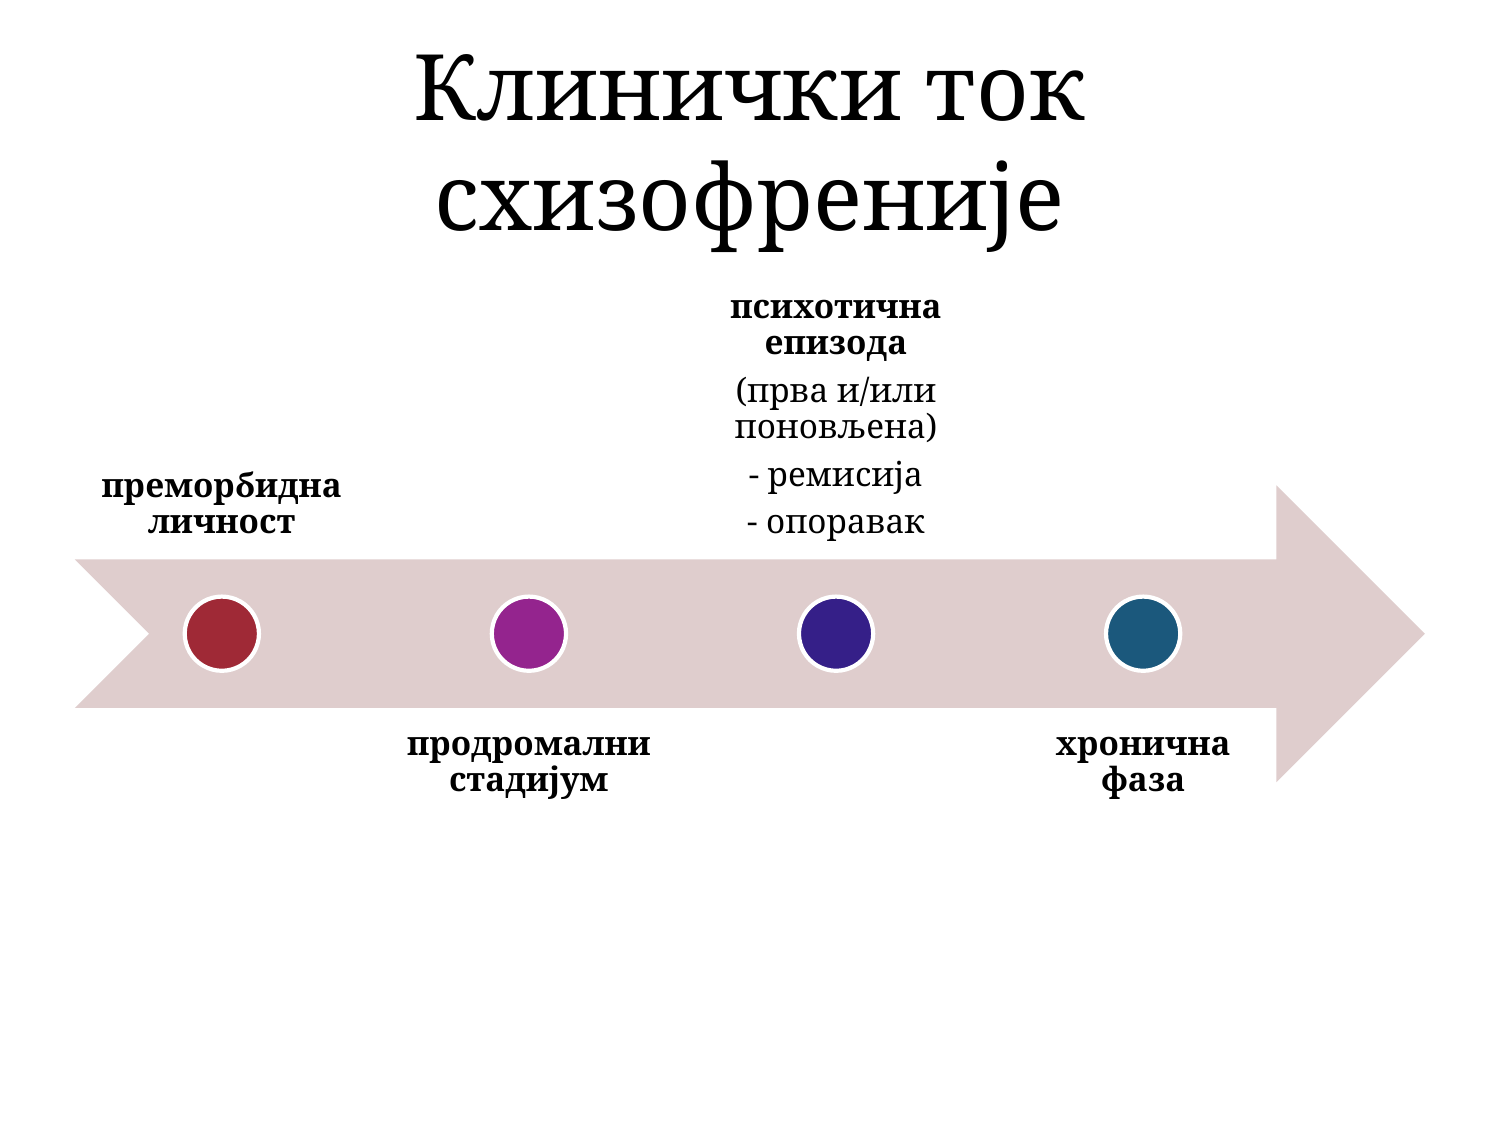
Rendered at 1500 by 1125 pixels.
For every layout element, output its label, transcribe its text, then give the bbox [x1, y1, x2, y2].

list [74, 262, 1426, 1006]
title Клинички ток схизофреније [74, 44, 1426, 233]
